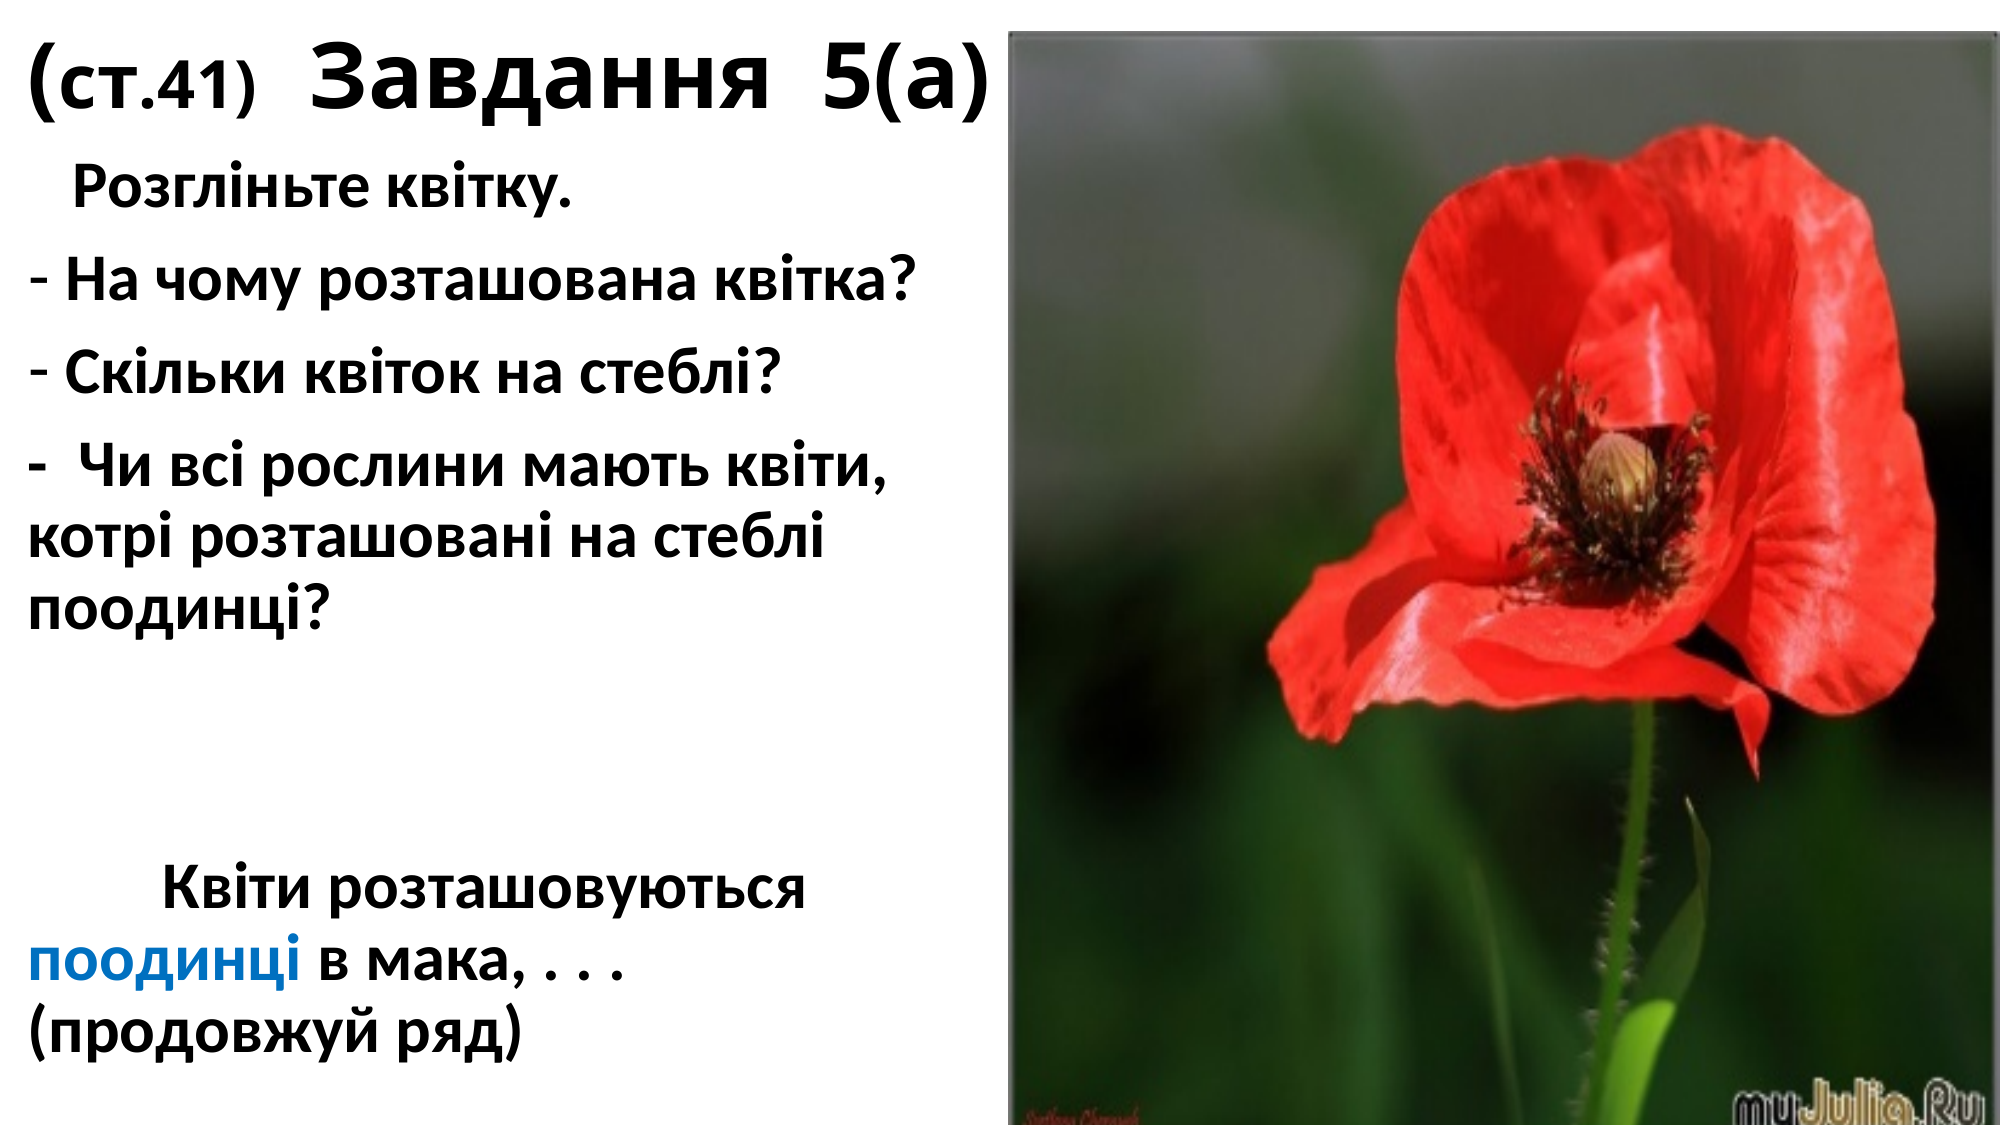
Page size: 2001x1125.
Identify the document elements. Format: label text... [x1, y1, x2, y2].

picture [1008, 31, 2000, 1125]
list Розгліньте квітку. На чому розташована квітка? Скільки квіток на стеблі? - Чи всі рослини мають квіти, котрі розташовані на стеблі поодинці? Квіти розташовуються поодинці в мака, . . . (продовжуй ряд) [12, 142, 958, 1014]
title (ст.41) Завдання 5(а) [12, 14, 1863, 143]
